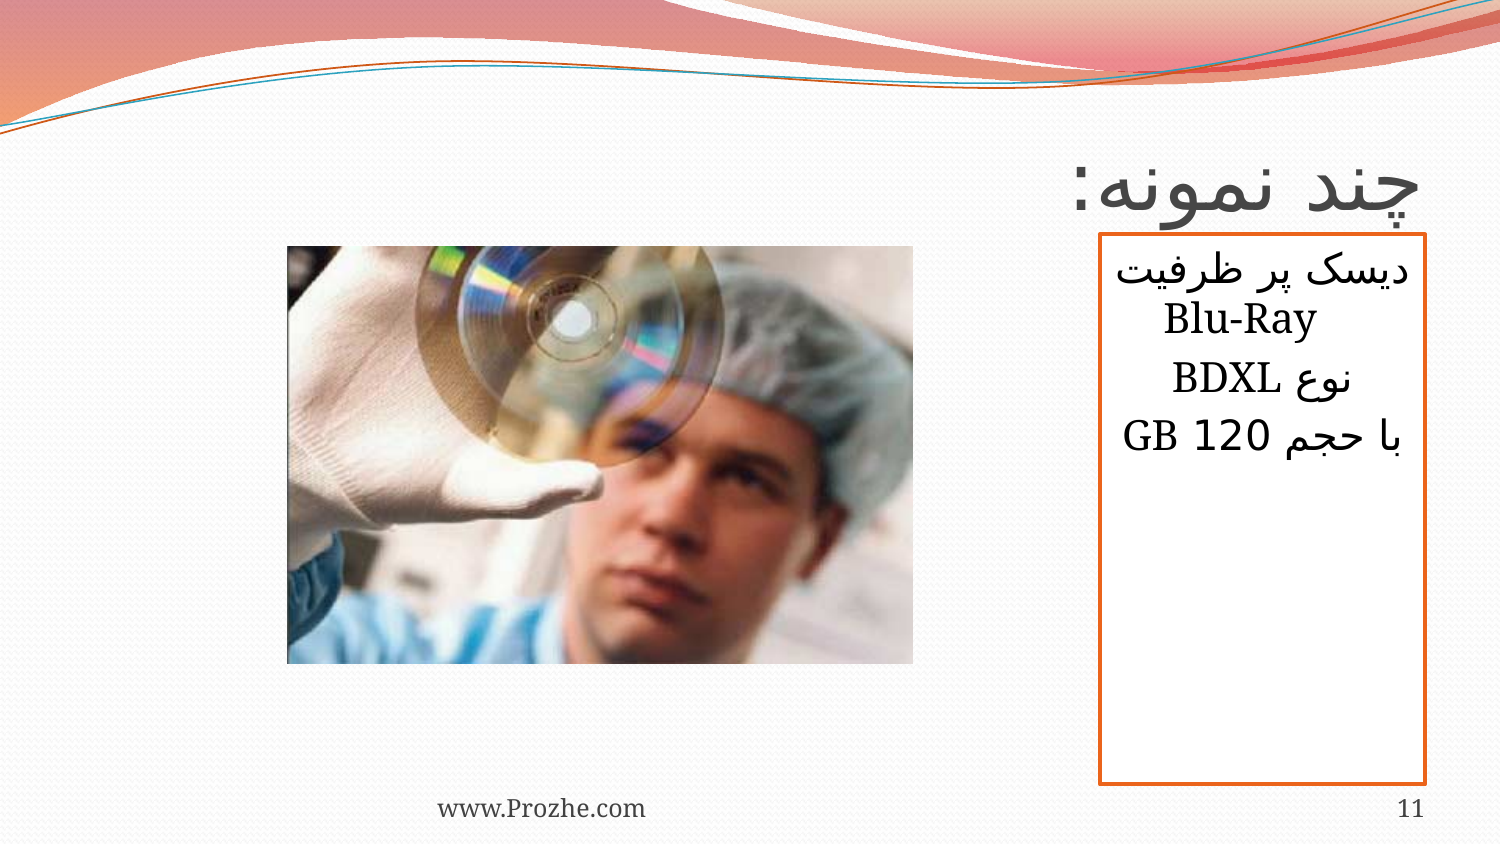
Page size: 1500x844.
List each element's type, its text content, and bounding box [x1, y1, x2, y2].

slide_number 11 [1299, 782, 1425, 827]
list دیسک پر ظرفیت Blu-Ray نوع BDXL با حجم 120 GB [1098, 232, 1427, 786]
title چند نمونه: [75, 86, 1425, 228]
footer www.Prozhe.com [437, 782, 988, 827]
picture [287, 246, 913, 664]
